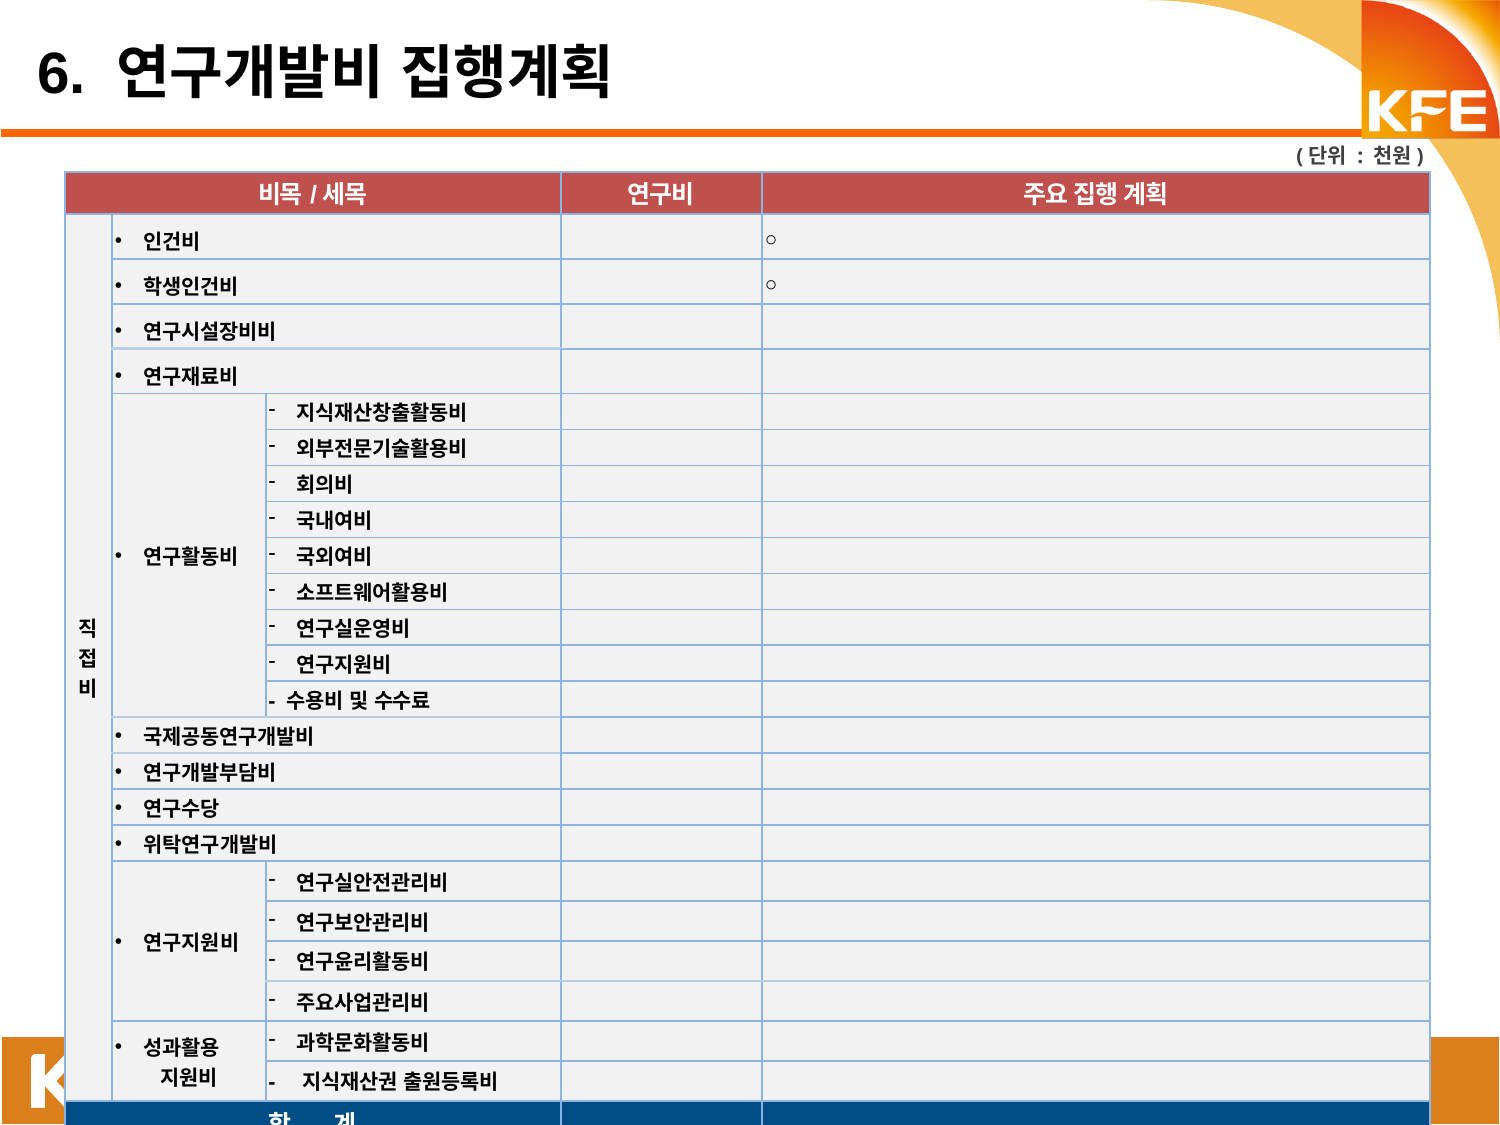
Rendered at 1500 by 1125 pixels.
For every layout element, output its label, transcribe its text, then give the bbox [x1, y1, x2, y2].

table_cell 지식재산창출활동비 [267, 394, 560, 429]
table_cell [763, 1022, 1429, 1060]
table_cell ○ [763, 215, 1429, 258]
table_cell [763, 682, 1429, 716]
table_cell [763, 538, 1429, 573]
table_cell 인건비 [113, 215, 560, 258]
table_cell [562, 466, 761, 501]
table_cell [562, 682, 761, 716]
table_cell [763, 718, 1429, 752]
table_cell [562, 502, 761, 537]
table_cell [763, 1062, 1429, 1100]
table_cell 과학문화활동비 [267, 1022, 560, 1060]
table_cell [562, 574, 761, 609]
picture [1359, 0, 1500, 140]
table_cell [562, 350, 761, 393]
table_cell [562, 394, 761, 429]
table_cell 회의비 [267, 466, 560, 501]
table_cell 연구실안전관리비 [267, 862, 560, 900]
table_cell [763, 305, 1429, 348]
table_cell 연구재료비 [113, 350, 560, 393]
table_cell [562, 215, 761, 258]
table_cell - 수용비 및 수수료 [267, 682, 560, 716]
table_cell 외부전문기술활용비 [267, 430, 560, 465]
table_cell 합 계 [66, 1102, 560, 1125]
table_cell 소프트웨어활용비 [267, 574, 560, 609]
table_cell [763, 502, 1429, 537]
table_cell [763, 942, 1429, 980]
table_cell [763, 826, 1429, 860]
table_cell [562, 754, 761, 788]
table_cell [562, 982, 761, 1020]
table_cell [763, 790, 1429, 824]
table_cell [562, 646, 761, 680]
table_cell 국제공동연구개발비 [113, 718, 560, 752]
table_cell 연구개발부담비 [113, 754, 560, 788]
table_cell [562, 826, 761, 860]
table_cell 연구보안관리비 [267, 902, 560, 940]
table_cell [763, 466, 1429, 501]
table_cell 연구실운영비 [267, 610, 560, 644]
table_cell [763, 862, 1429, 900]
table_cell 직 접 비 [66, 215, 111, 1100]
table_cell 연구지원비 [113, 862, 265, 1020]
table_cell ○ [763, 260, 1429, 303]
table_cell [763, 1102, 1429, 1125]
table_cell [763, 754, 1429, 788]
table_cell - 지식재산권 출원등록비 [267, 1062, 560, 1100]
table_cell [562, 430, 761, 465]
table_cell [562, 538, 761, 573]
table_cell [562, 942, 761, 980]
table_cell [763, 610, 1429, 644]
table_header 주요 집행 계획 [763, 173, 1429, 213]
table_cell [763, 902, 1429, 940]
table_cell [562, 610, 761, 644]
table_cell 학생인건비 [113, 260, 560, 303]
table_cell 연구윤리활동비 [267, 942, 560, 980]
table_cell [562, 305, 761, 348]
table_cell [562, 260, 761, 303]
table_cell 위탁연구개발비 [113, 826, 560, 860]
text_box (단위 : 천원) [1285, 137, 1435, 173]
table_header 연구비 [562, 173, 761, 213]
table_cell [763, 430, 1429, 465]
table_cell [763, 646, 1429, 680]
table_header 비목/세목 [66, 173, 560, 213]
table_cell [562, 902, 761, 940]
table_cell 연구지원비 [267, 646, 560, 680]
table_cell [562, 1062, 761, 1100]
table_cell 연구활동비 [113, 394, 265, 716]
table_cell [763, 574, 1429, 609]
table_cell [763, 350, 1429, 393]
table_cell [562, 1022, 761, 1060]
table_cell [562, 1102, 761, 1125]
table_cell [562, 718, 761, 752]
table_cell 연구수당 [113, 790, 560, 824]
table_cell [562, 790, 761, 824]
table_cell 국내여비 [267, 502, 560, 537]
table_cell 연구시설장비비 [113, 305, 560, 347]
table_cell [763, 394, 1429, 429]
table_cell 국외여비 [267, 538, 560, 573]
table_cell 주요사업관리비 [267, 982, 560, 1020]
table_cell [562, 862, 761, 900]
table_cell [763, 982, 1429, 1020]
table_cell 성과활용 지원비 [113, 1022, 265, 1100]
